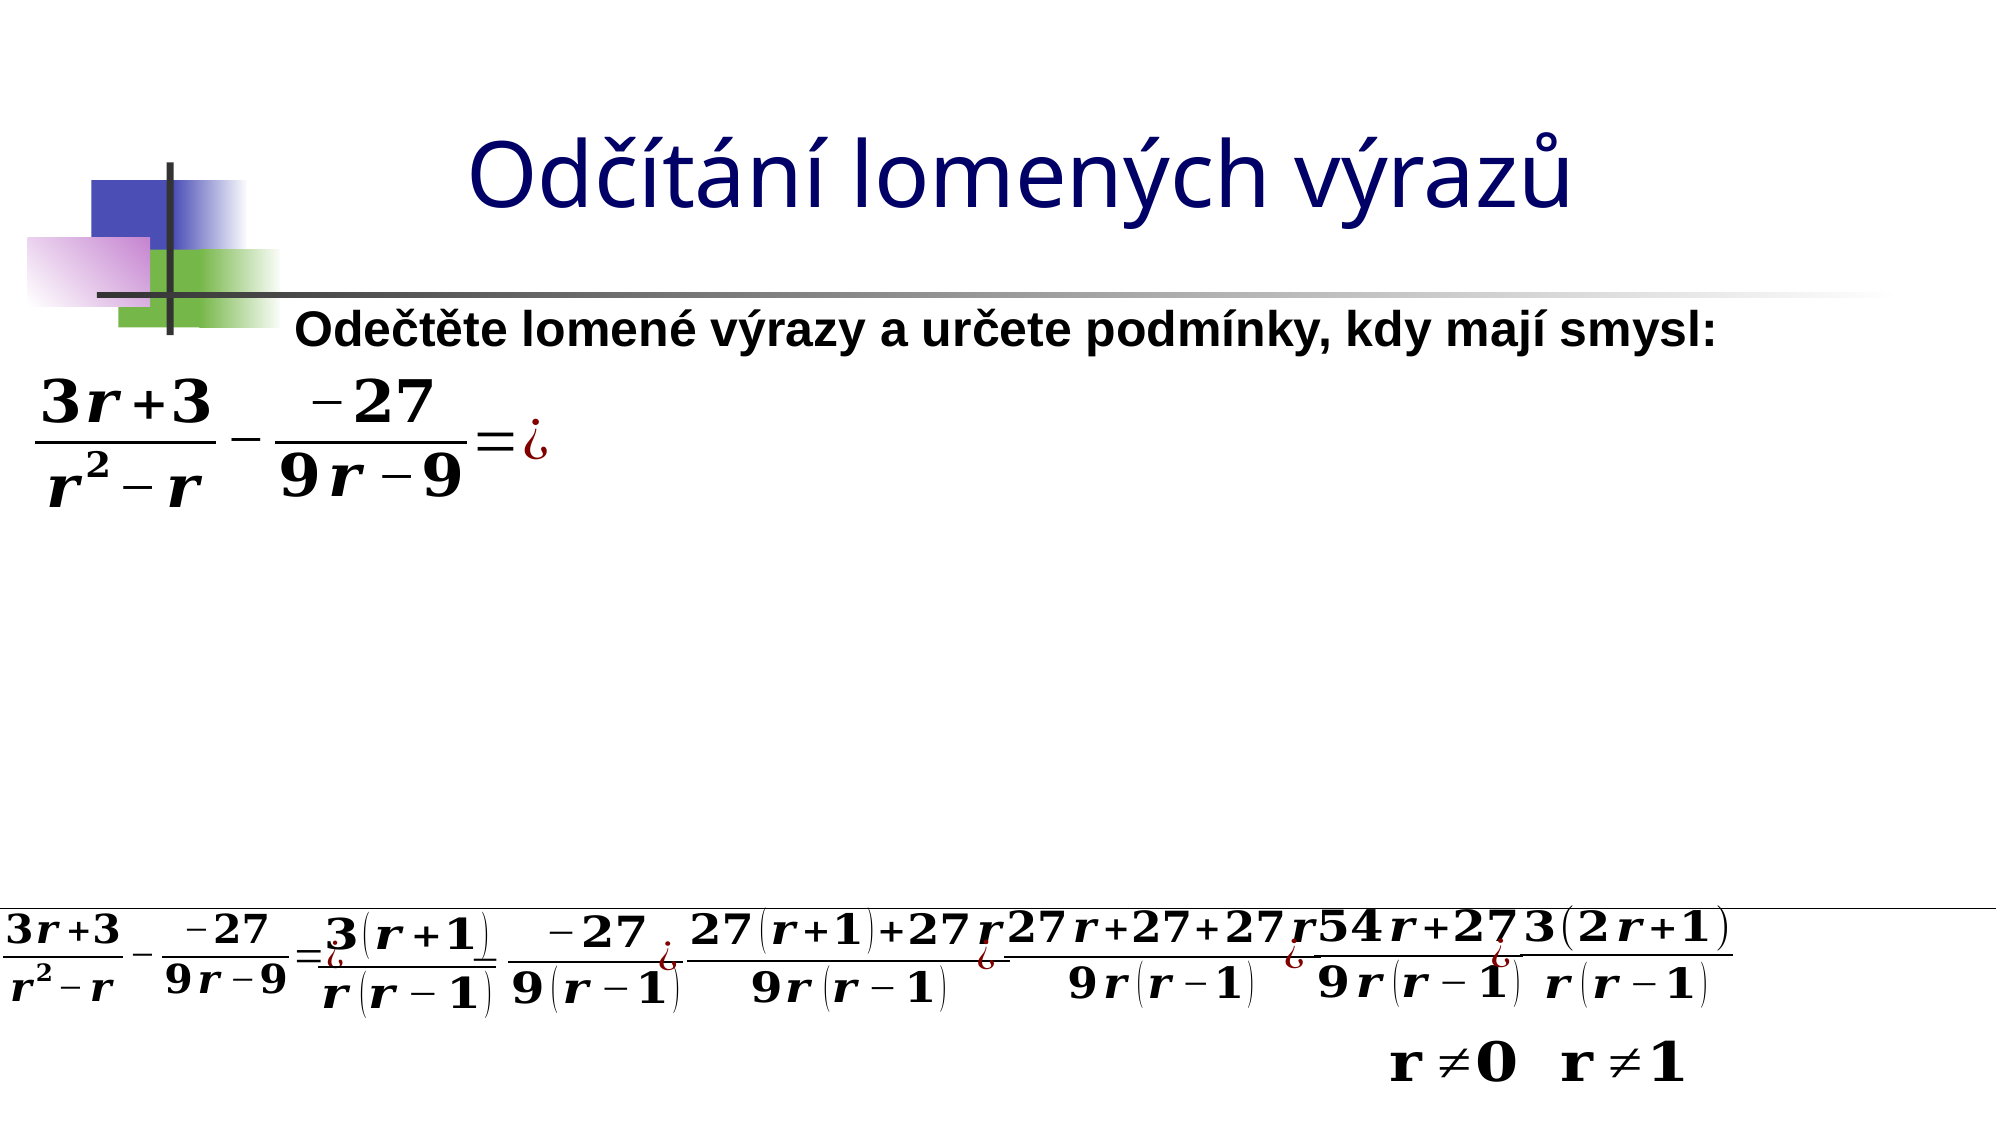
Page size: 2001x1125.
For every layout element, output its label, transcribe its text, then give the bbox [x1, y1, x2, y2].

text_box Odečtěte lomené výrazy a určete podmínky, kdy mají smysl: [279, 290, 1760, 362]
text_box Odčítání lomených výrazů [416, 113, 1626, 228]
